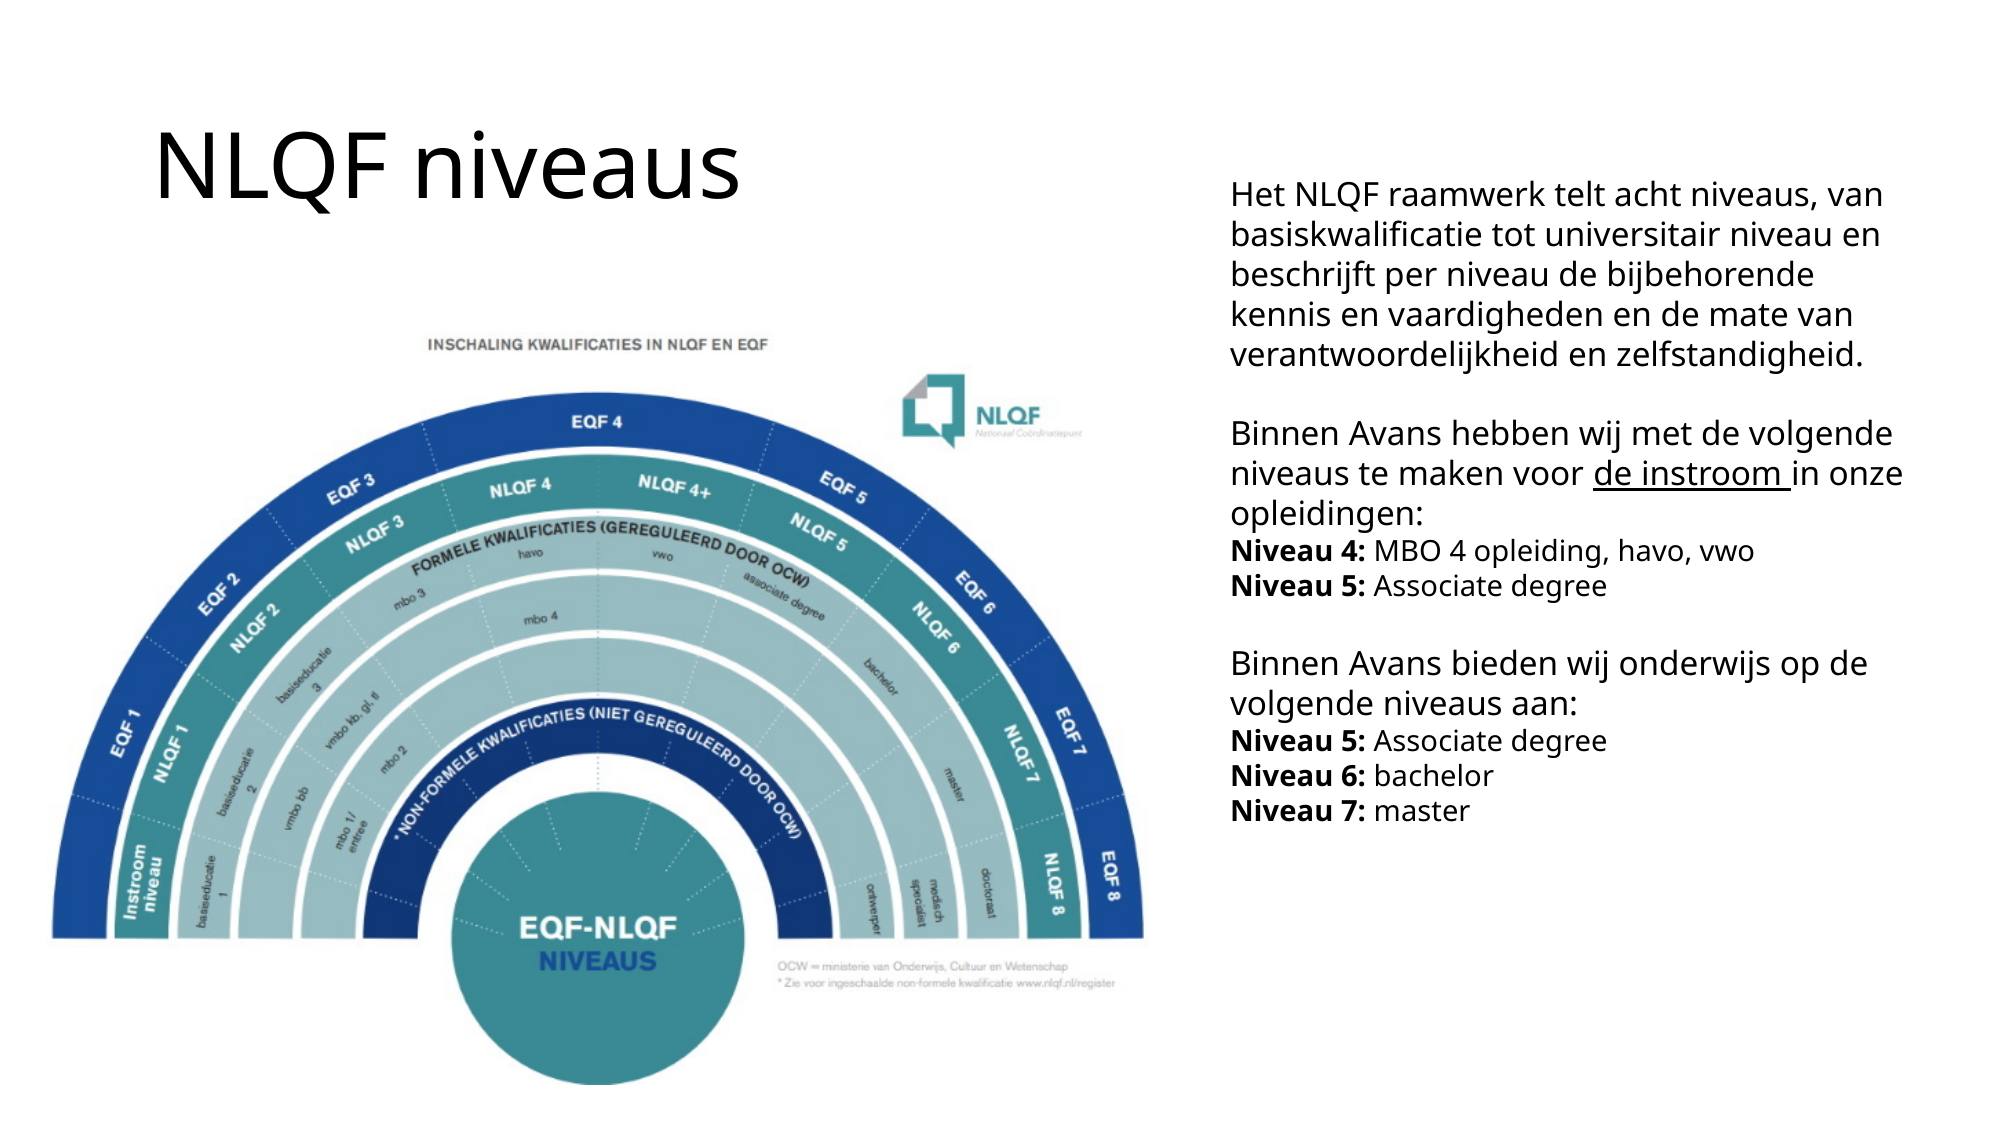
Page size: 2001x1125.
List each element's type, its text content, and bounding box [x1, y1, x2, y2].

picture [46, 331, 1148, 1085]
text_box Het NLQF raamwerk telt acht niveaus, van basiskwalificatie tot universitair niveau en beschrijft per niveau de bijbehorende kennis en vaardigheden en de mate van verantwoordelijkheid en zelfstandigheid. Binnen Avans hebben wij met de volgende niveaus te maken voor de instroom in onze opleidingen: Niveau 4: MBO 4 opleiding, havo, vwo Niveau 5: Associate degree Binnen Avans bieden wij onderwijs op de volgende niveaus aan: Niveau 5: Associate degree Niveau 6: bachelor Niveau 7: master [1215, 125, 1939, 905]
title NLQF niveaus [137, 59, 1863, 278]
